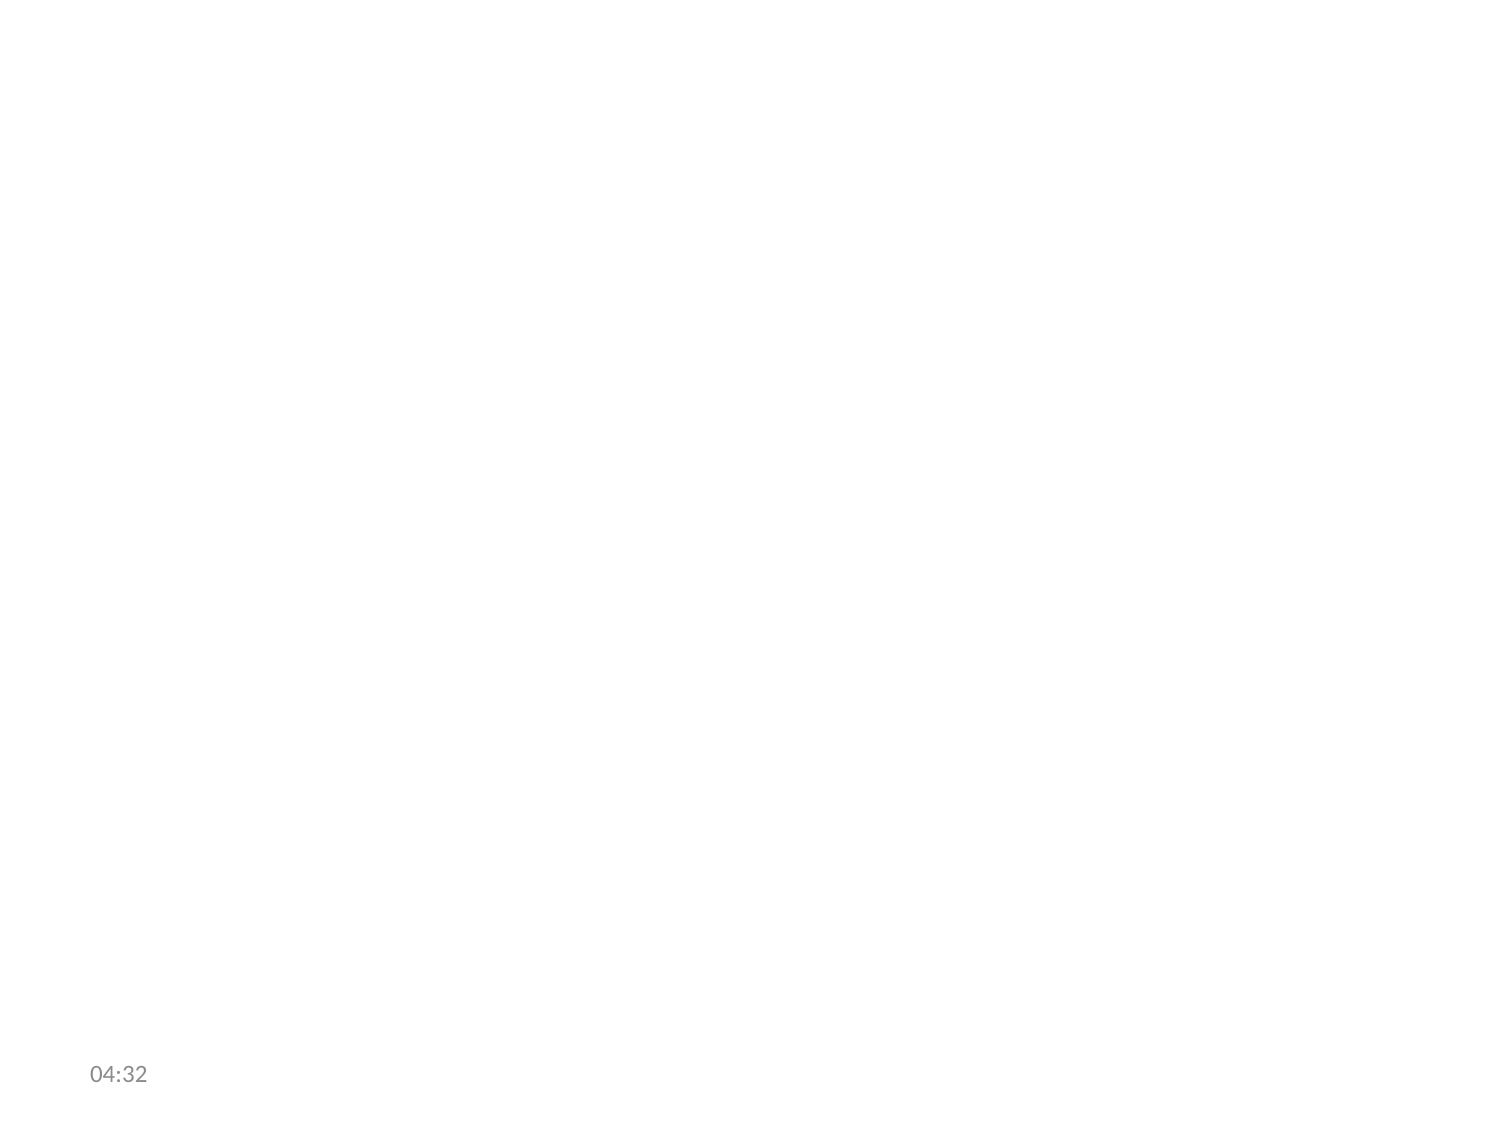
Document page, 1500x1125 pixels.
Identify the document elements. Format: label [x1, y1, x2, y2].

slide_number [75, 1042, 425, 1103]
